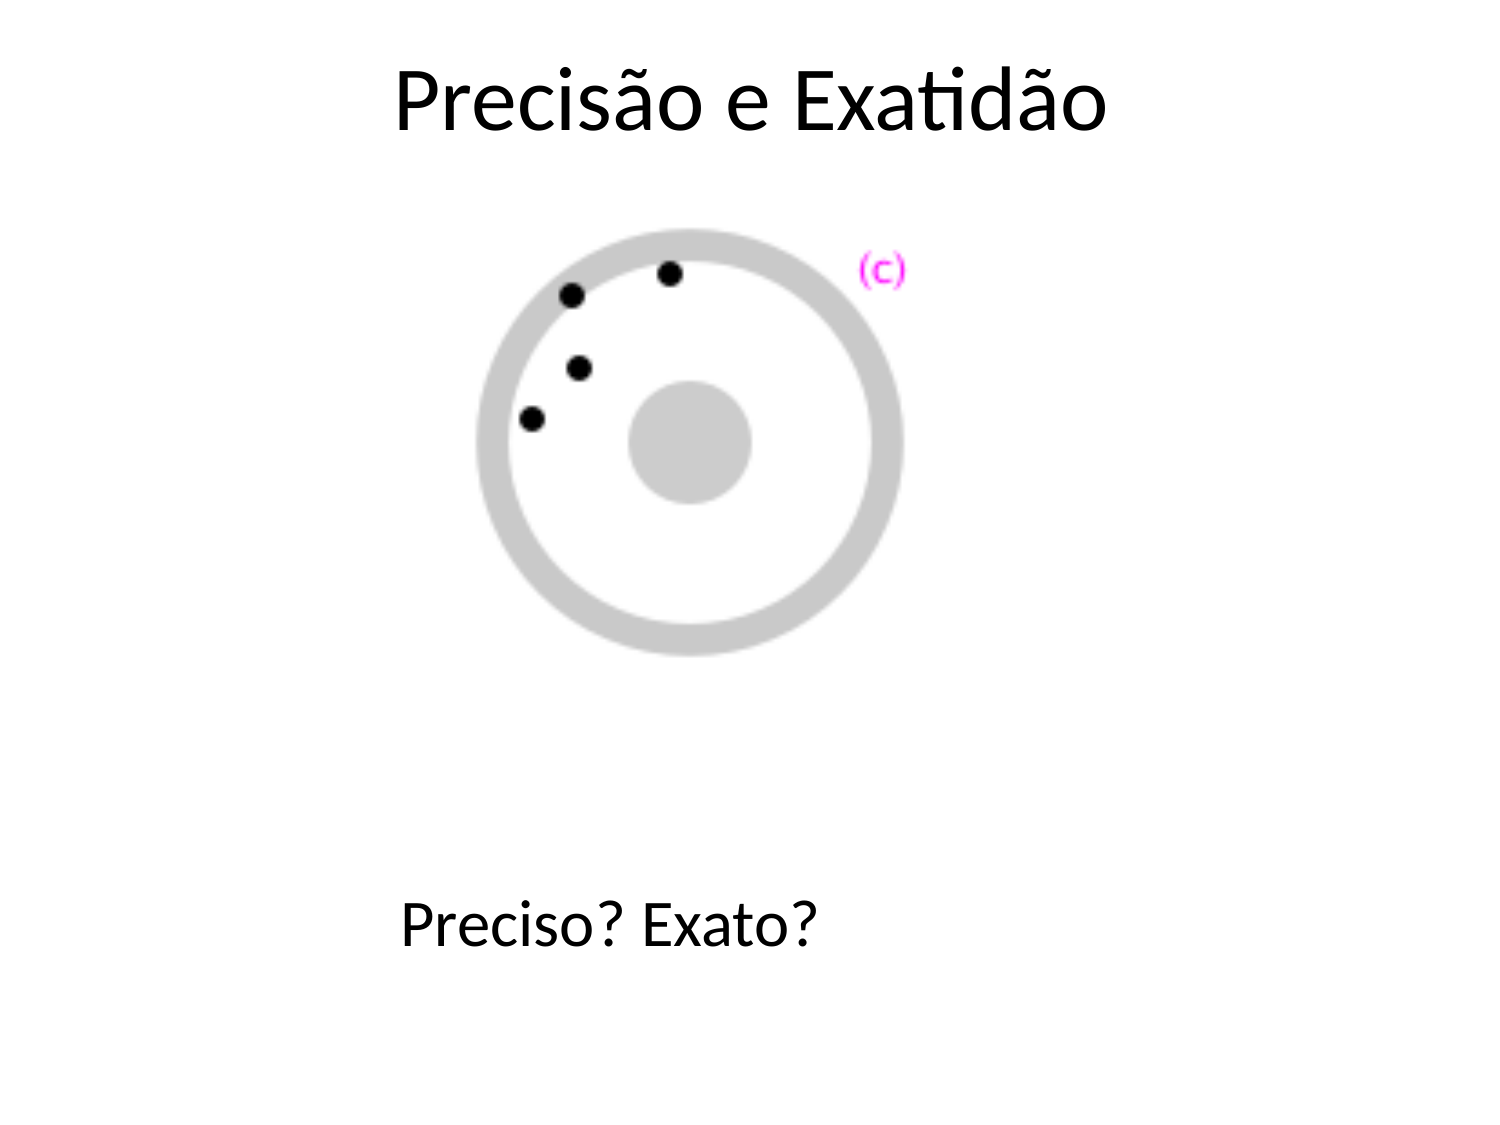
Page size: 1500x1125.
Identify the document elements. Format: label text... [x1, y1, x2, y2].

text_box Preciso? Exato? [385, 872, 1012, 967]
picture [430, 219, 949, 688]
title Precisão e Exatidão [76, 0, 1427, 188]
